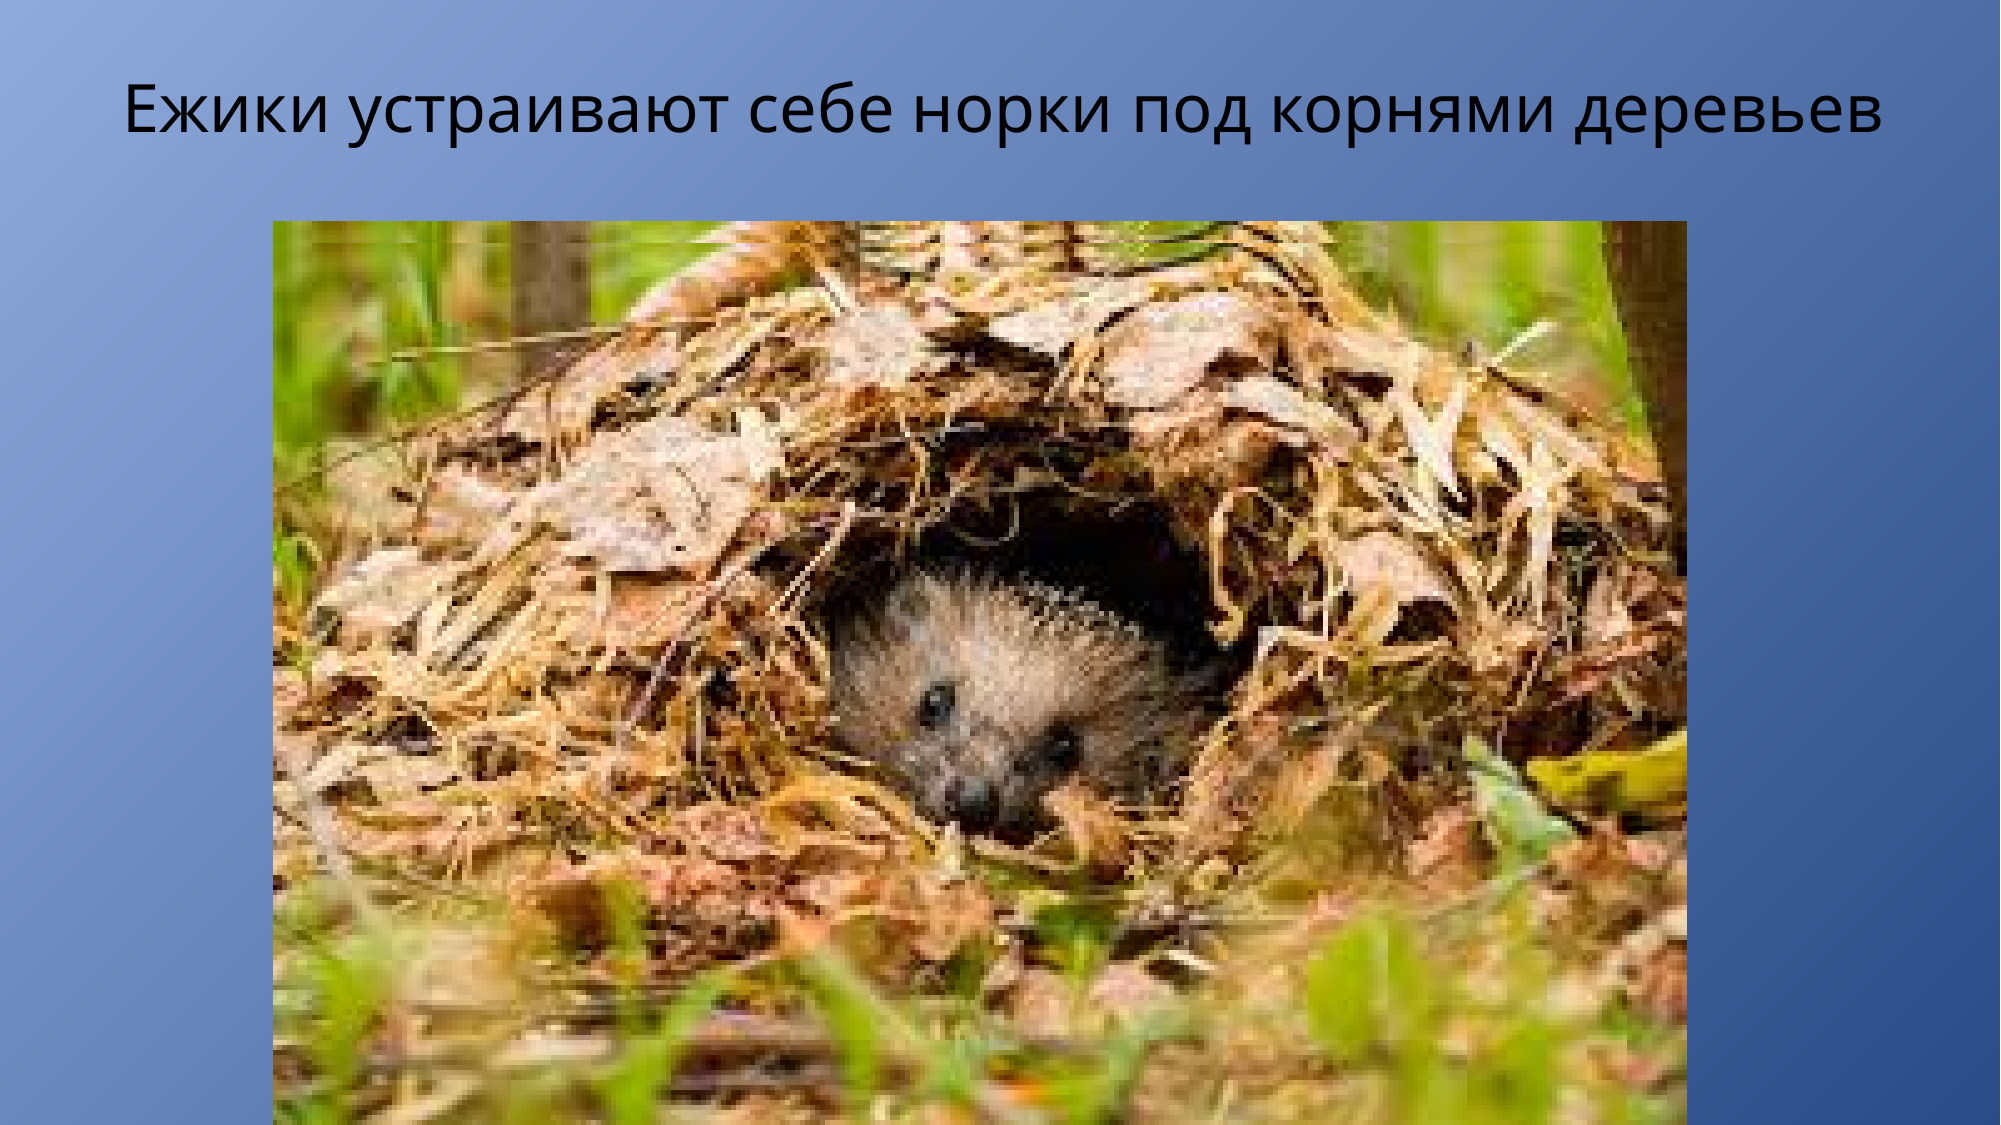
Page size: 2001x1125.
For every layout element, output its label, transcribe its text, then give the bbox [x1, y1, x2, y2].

text_box Ежики устраивают себе норки под корнями деревьев [108, 58, 1901, 153]
picture [272, 221, 1687, 1125]
